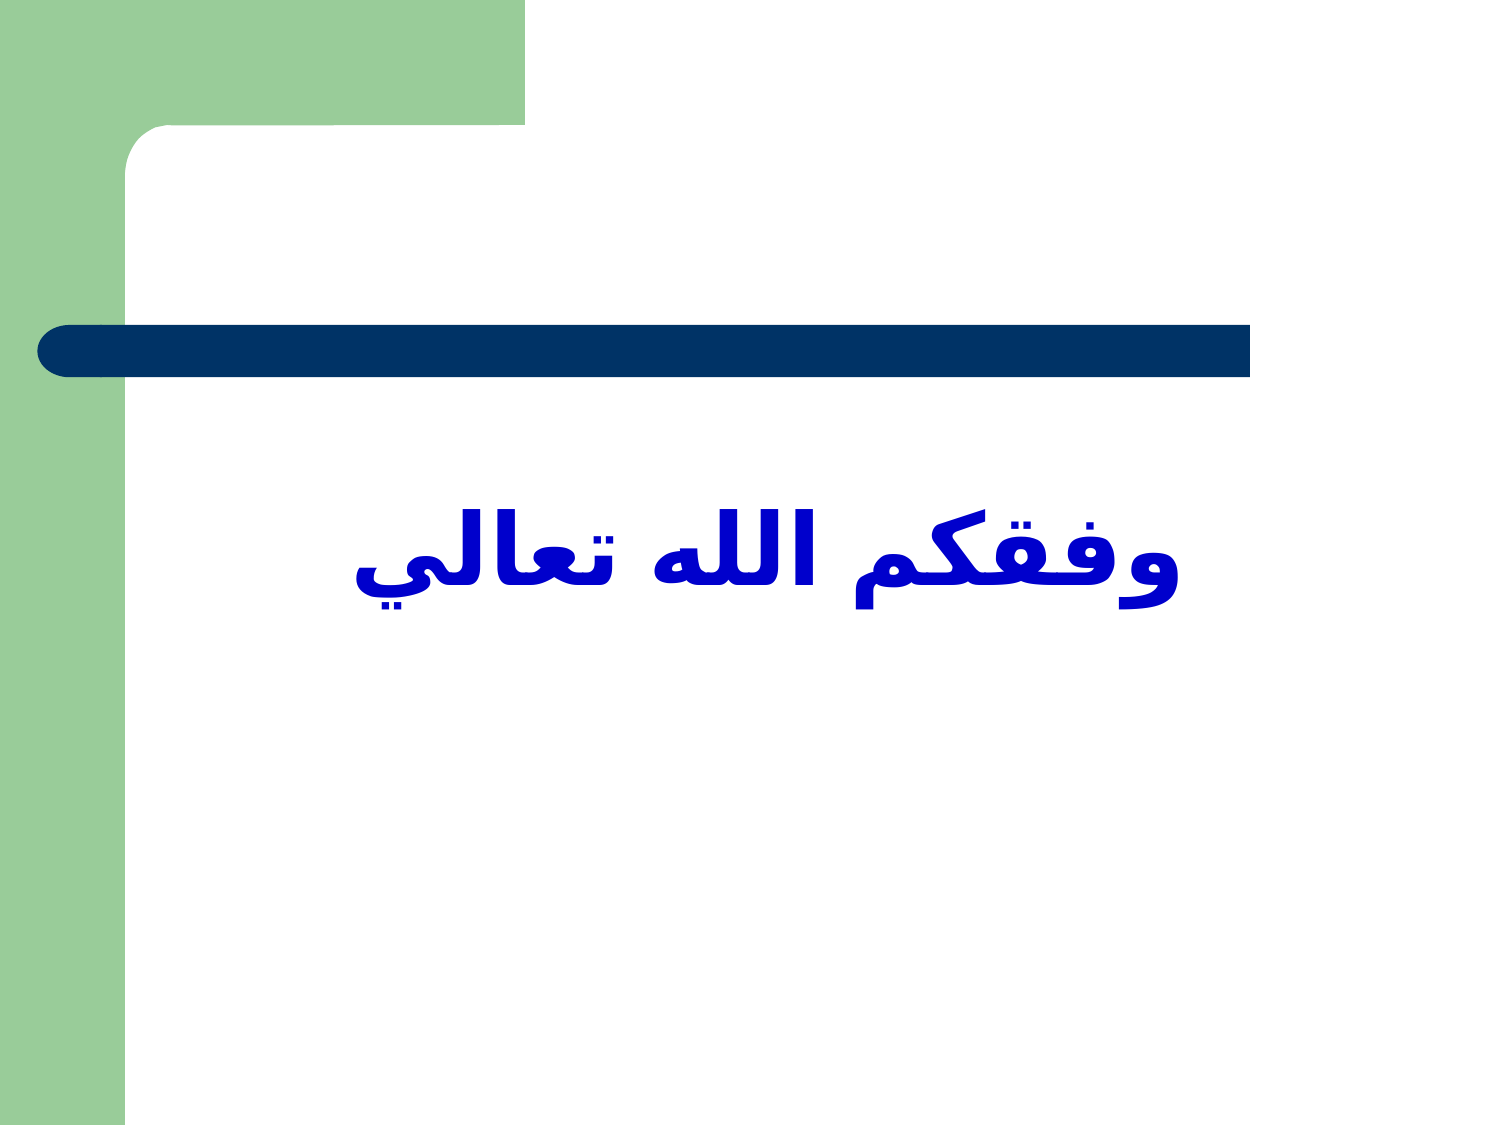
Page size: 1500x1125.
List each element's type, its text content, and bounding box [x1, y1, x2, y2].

list وفقكم الله تعالي [137, 387, 1400, 999]
